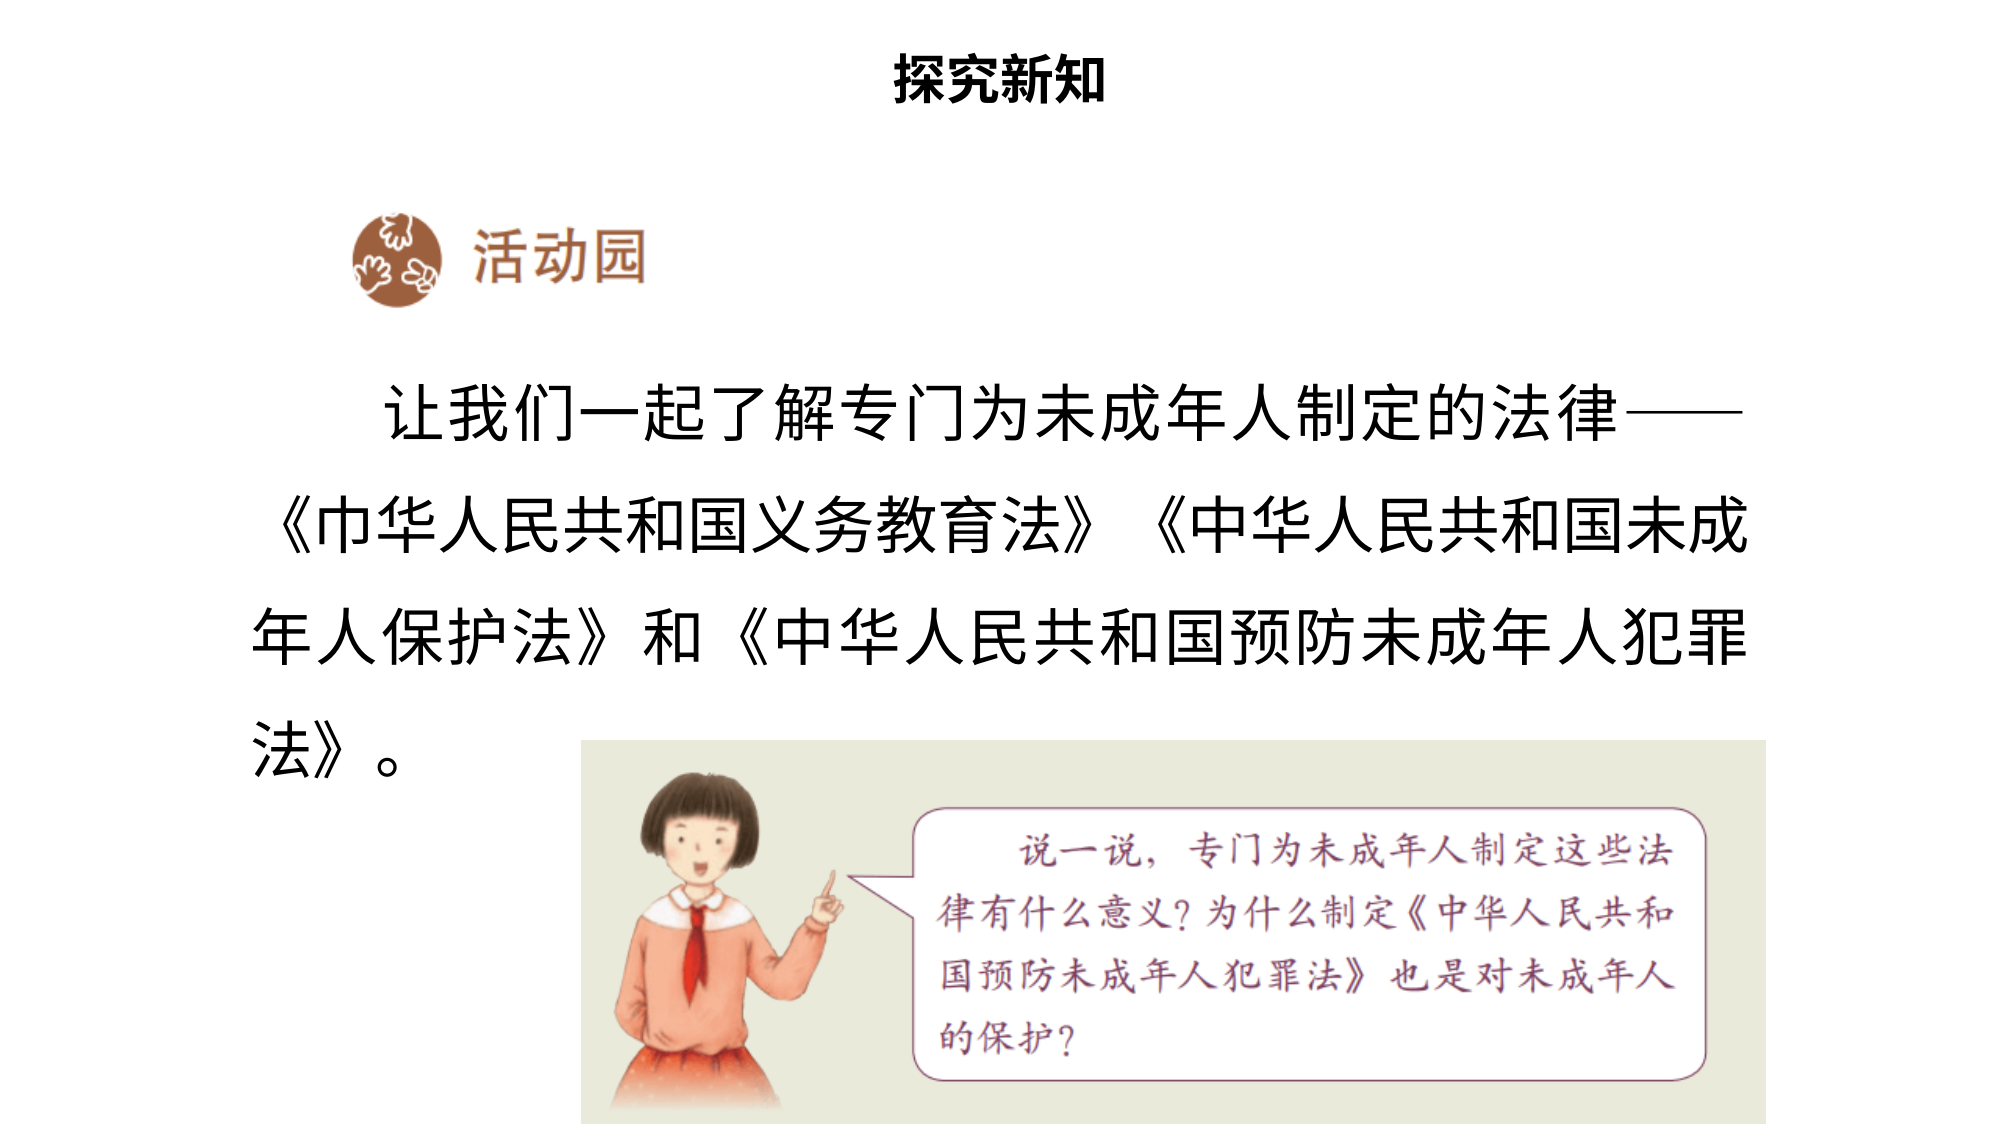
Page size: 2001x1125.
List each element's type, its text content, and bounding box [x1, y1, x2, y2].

picture [581, 740, 1766, 1124]
picture [350, 207, 650, 313]
text_box 让我们一起了解专门为未成年人制定的法律——《巾华人民共和国义务教育法》《中华人民共和国未成年人保护法》和《中华人民共和国预防未成年人犯罪法》。 [235, 328, 1766, 664]
title 探究新知 [193, 38, 1808, 119]
